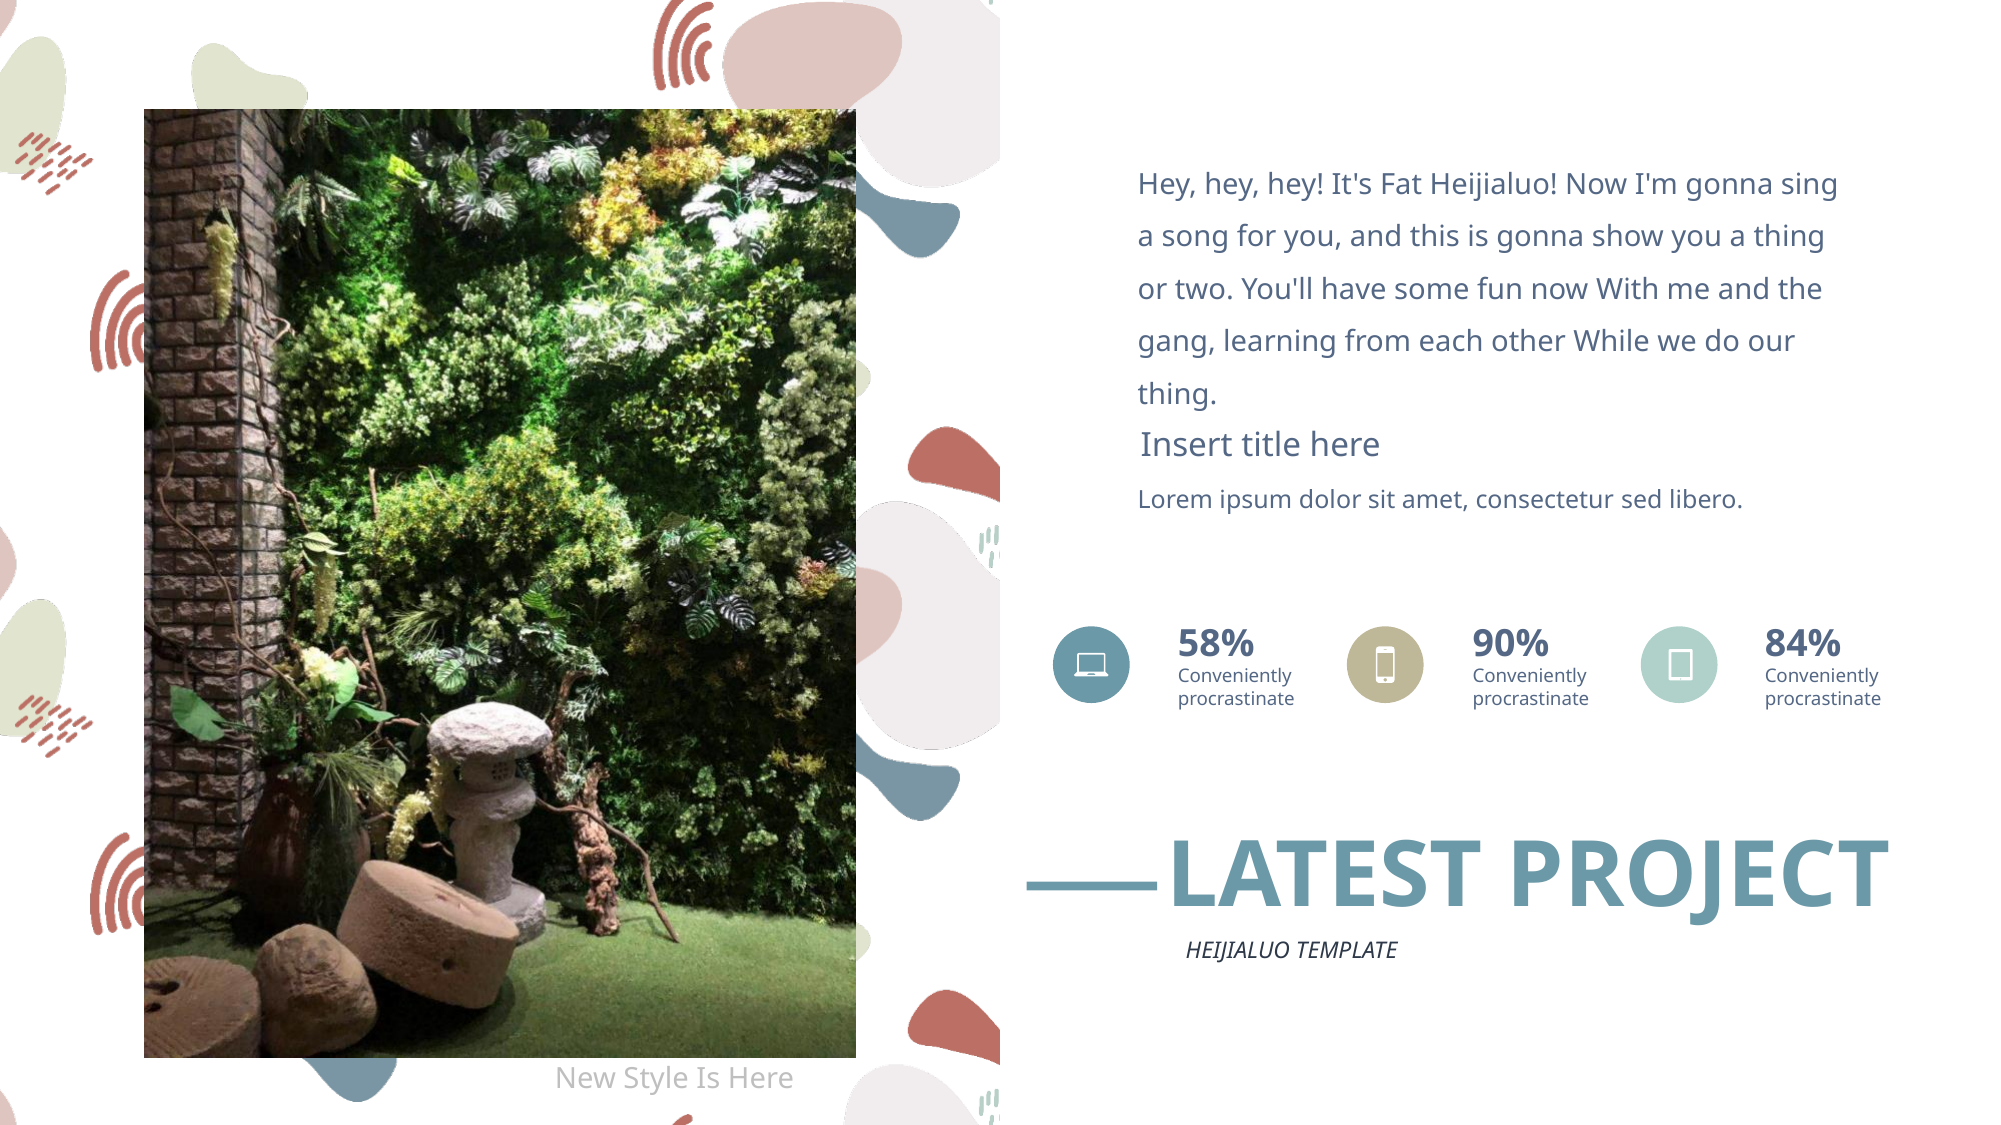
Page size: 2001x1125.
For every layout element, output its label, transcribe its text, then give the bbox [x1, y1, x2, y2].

text_box [1074, 652, 1109, 677]
text_box [1375, 646, 1395, 683]
text_box 58% Conveniently procrastinate [1163, 611, 1314, 717]
text_box HEIJIALUO TEMPLATE [1185, 936, 1398, 964]
text_box [1051, 625, 1131, 705]
text_box Hey, hey, hey! It's Fat Heijialuo! Now I'm gonna sing a song for you, and this is gonna show you a thing or two. You'll have some fun now With me and the gang, learning from each other While we do our thing. [1122, 140, 1859, 418]
text_box 90% Conveniently procrastinate [1458, 611, 1609, 717]
text_box LATEST PROJECT [1151, 807, 1984, 933]
text_box [1026, 881, 1158, 892]
text_box Insert title here [1125, 415, 1397, 471]
text_box [1668, 649, 1693, 681]
text_box [1639, 625, 1719, 705]
text_box [1345, 625, 1425, 705]
text_box Lorem ipsum dolor sit amet, consectetur sed libero. [1122, 472, 1766, 521]
text_box 84% Conveniently procrastinate [1749, 611, 1901, 717]
picture [0, 0, 1000, 1125]
